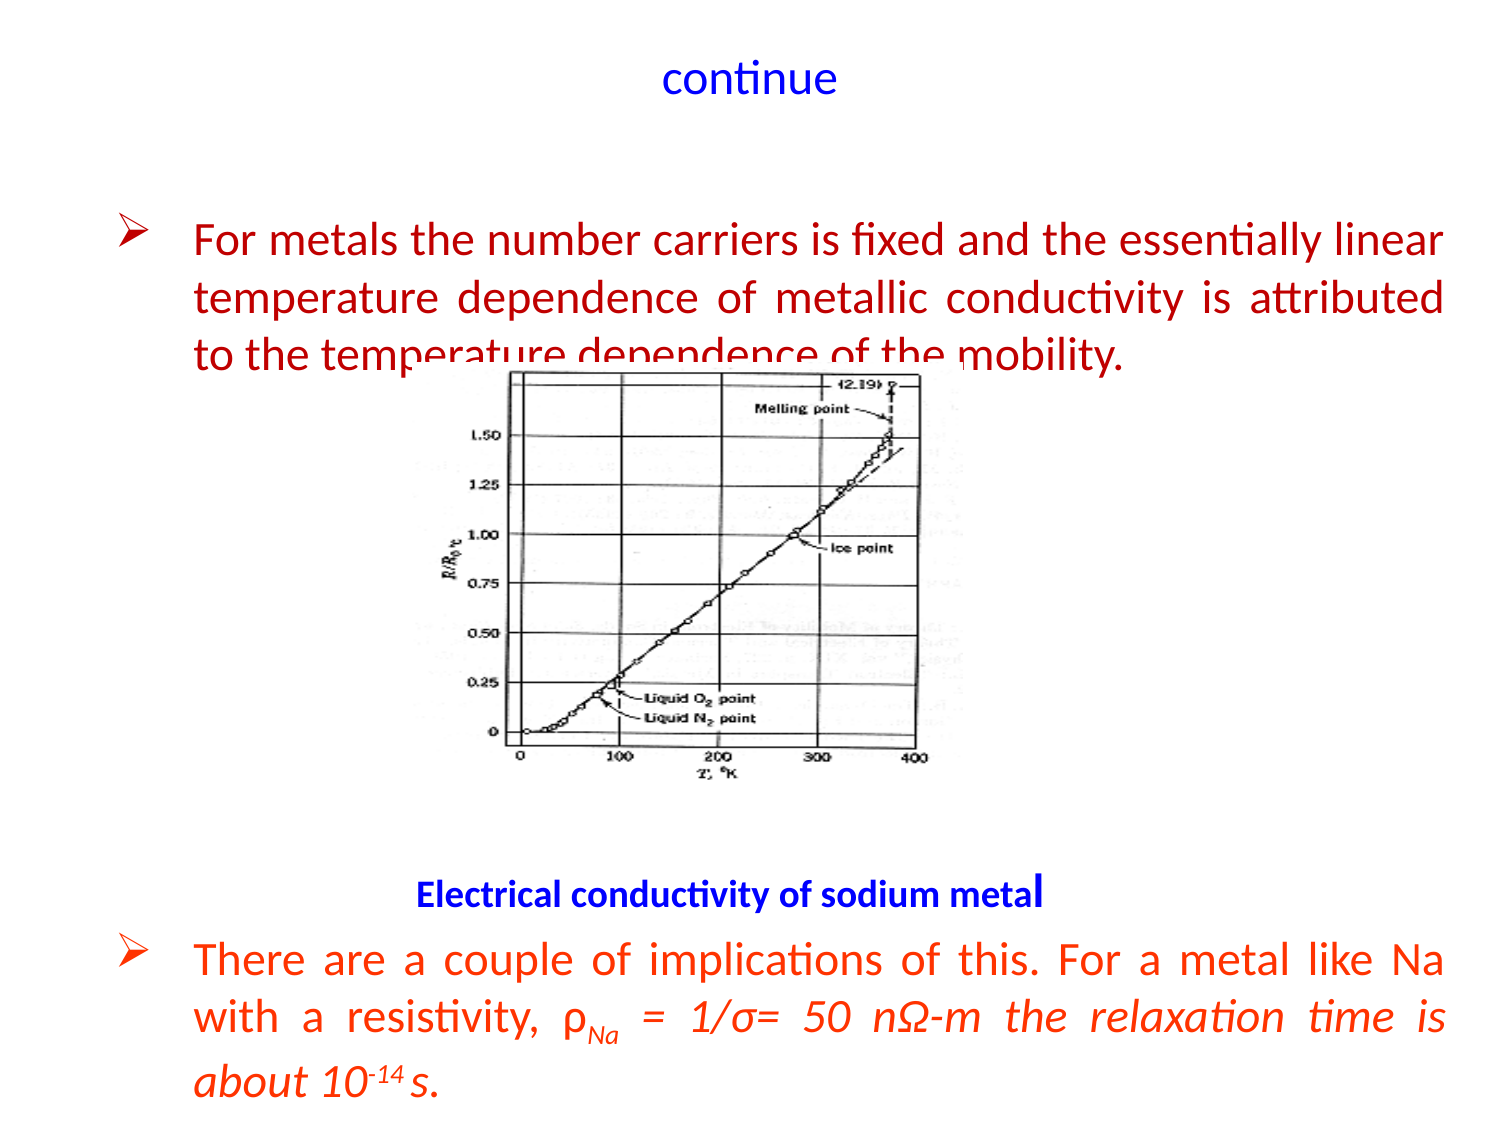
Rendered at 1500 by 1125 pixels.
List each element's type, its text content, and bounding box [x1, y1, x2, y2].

title continue [112, 37, 1388, 113]
picture [412, 362, 963, 793]
subtitle For metals the number carriers is fixed and the essentially linear temperature dependence of metallic conductivity is attributed to the temperature dependence of the mobility. Electrical conductivity of sodium metal There are a couple of implications of this. For a metal like Na with a resistivity, ρNa = 1/σ= 50 nΩ-m the relaxation time is about 10-14 s. [99, 200, 1463, 1125]
